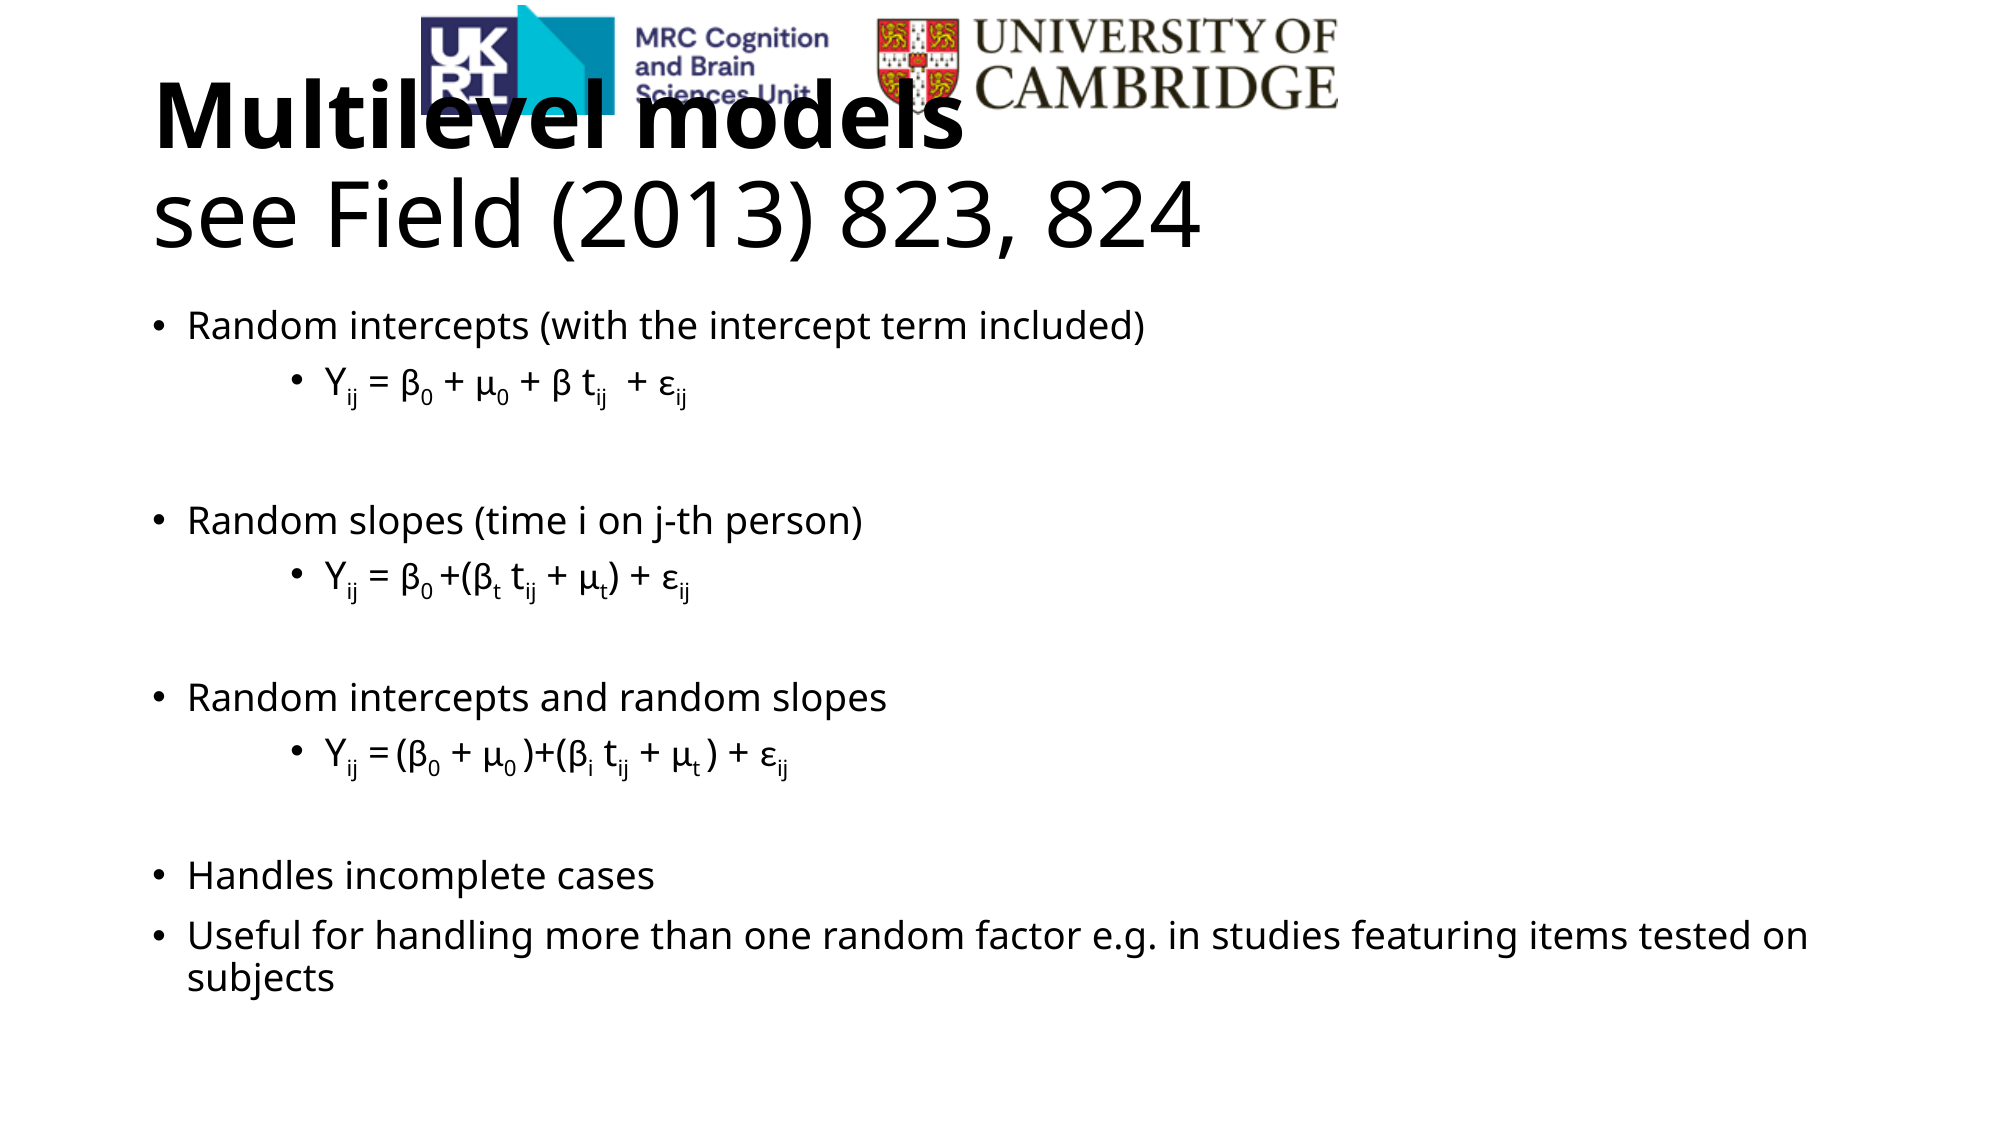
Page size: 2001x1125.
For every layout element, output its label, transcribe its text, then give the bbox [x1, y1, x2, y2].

title Multilevel models see Field (2013) 823, 824 [137, 59, 1863, 278]
picture [421, 5, 1338, 59]
list Random intercepts (with the intercept term included) Yij = β0 + μ0 + β tij + εij Random slopes (time i on j-th person) Yij = β0 +(βt tij + μt) + εij Random intercepts and random slopes Yij = (β0 + μ0 )+(βi tij + μt ) + εij Handles incomplete cases Useful for handling more than one random factor e.g. in studies featuring items tested on subjects [137, 299, 1863, 1014]
